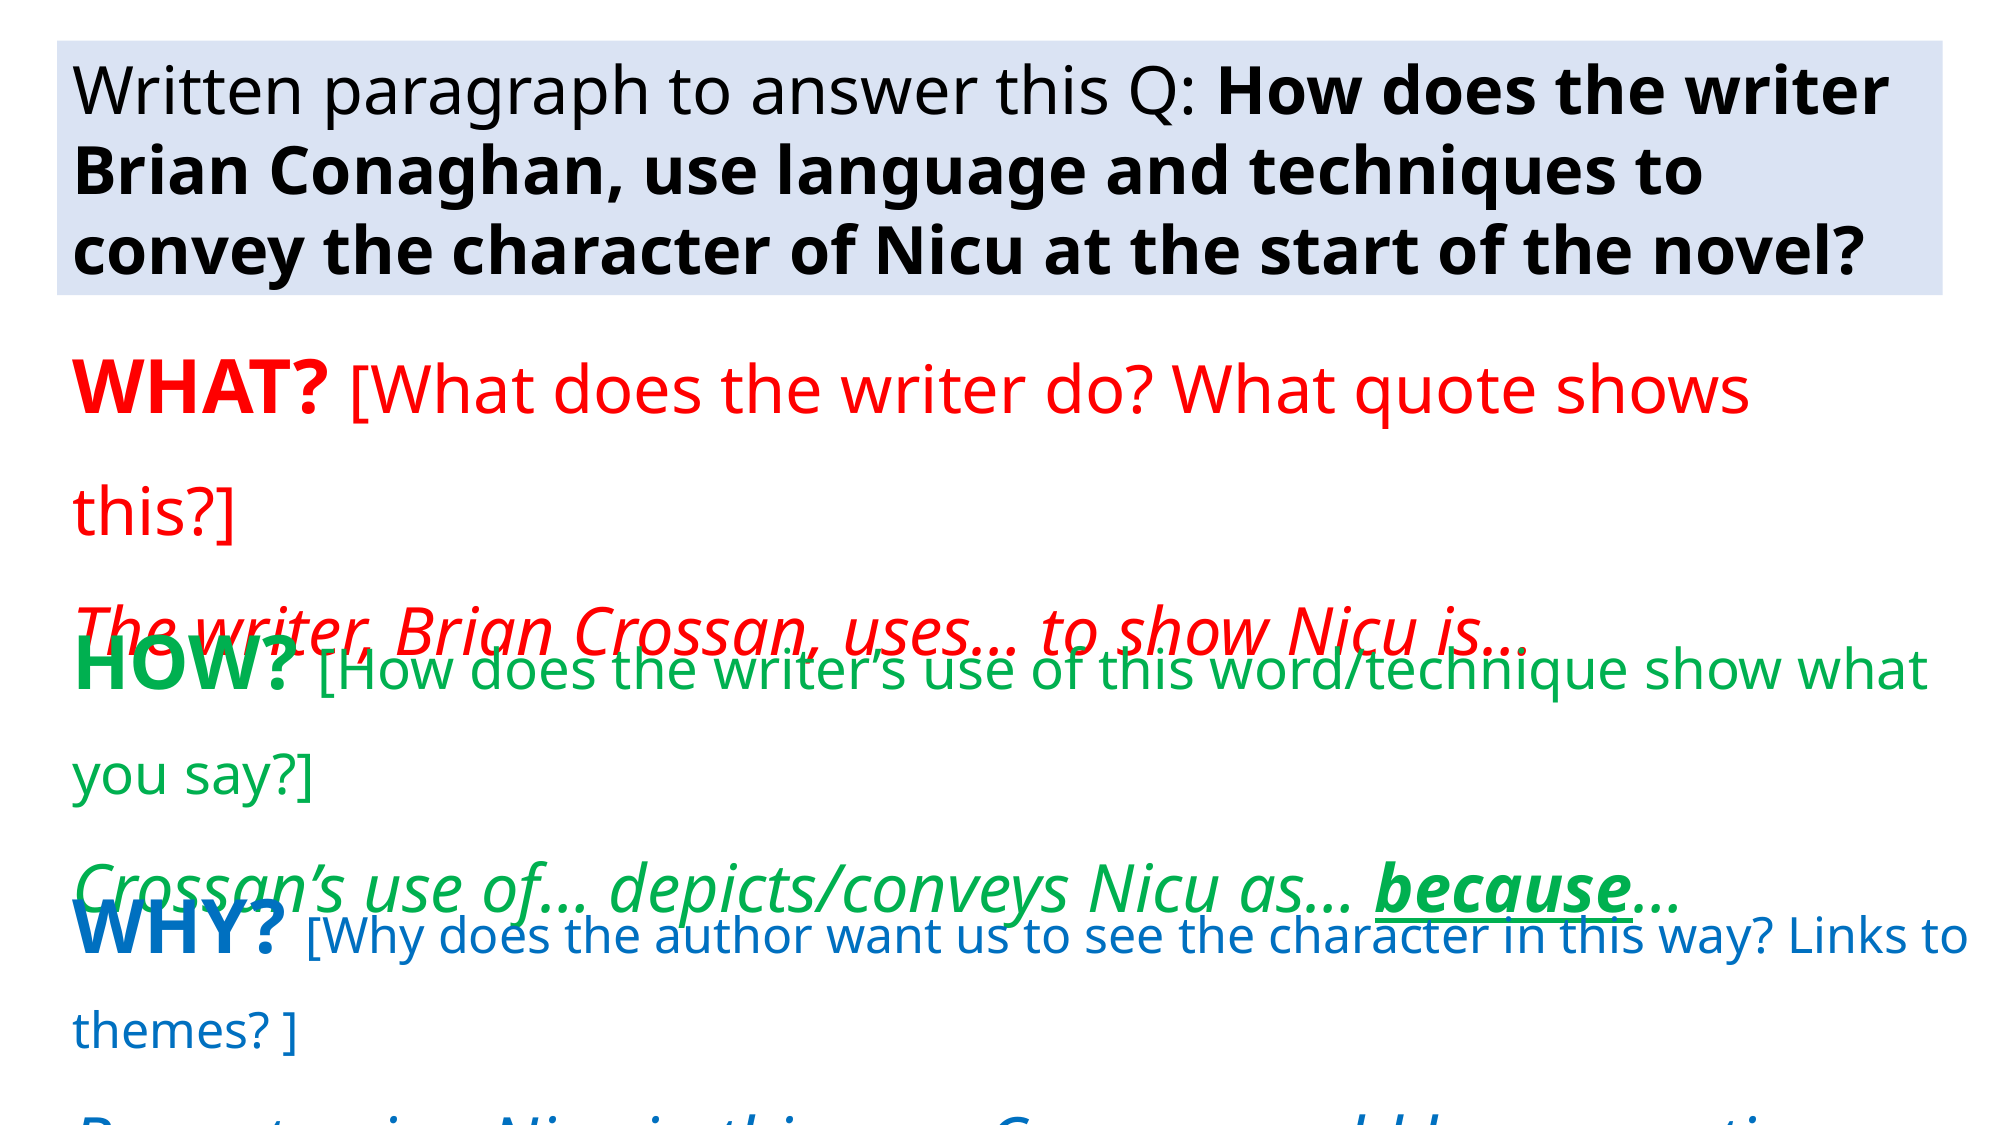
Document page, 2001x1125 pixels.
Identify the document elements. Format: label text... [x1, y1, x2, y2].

text_box HOW? [How does the writer’s use of this word/technique show what you say?] Crossan’s use of… depicts/conveys Nicu as… because… [57, 562, 2000, 826]
text_box Written paragraph to answer this Q: How does the writer Brian Conaghan, use language and techniques to convey the character of Nicu at the start of the novel? [57, 40, 1943, 296]
text_box WHAT? [What does the writer do? What quote shows this?] The writer, Brian Crossan, uses… to show Nicu is… [57, 286, 1928, 562]
text_box WHY? [Why does the author want us to see the character in this way? Links to themes? ] By portraying Nicu in this way, Crossan could be suggesting… [57, 826, 2000, 1125]
